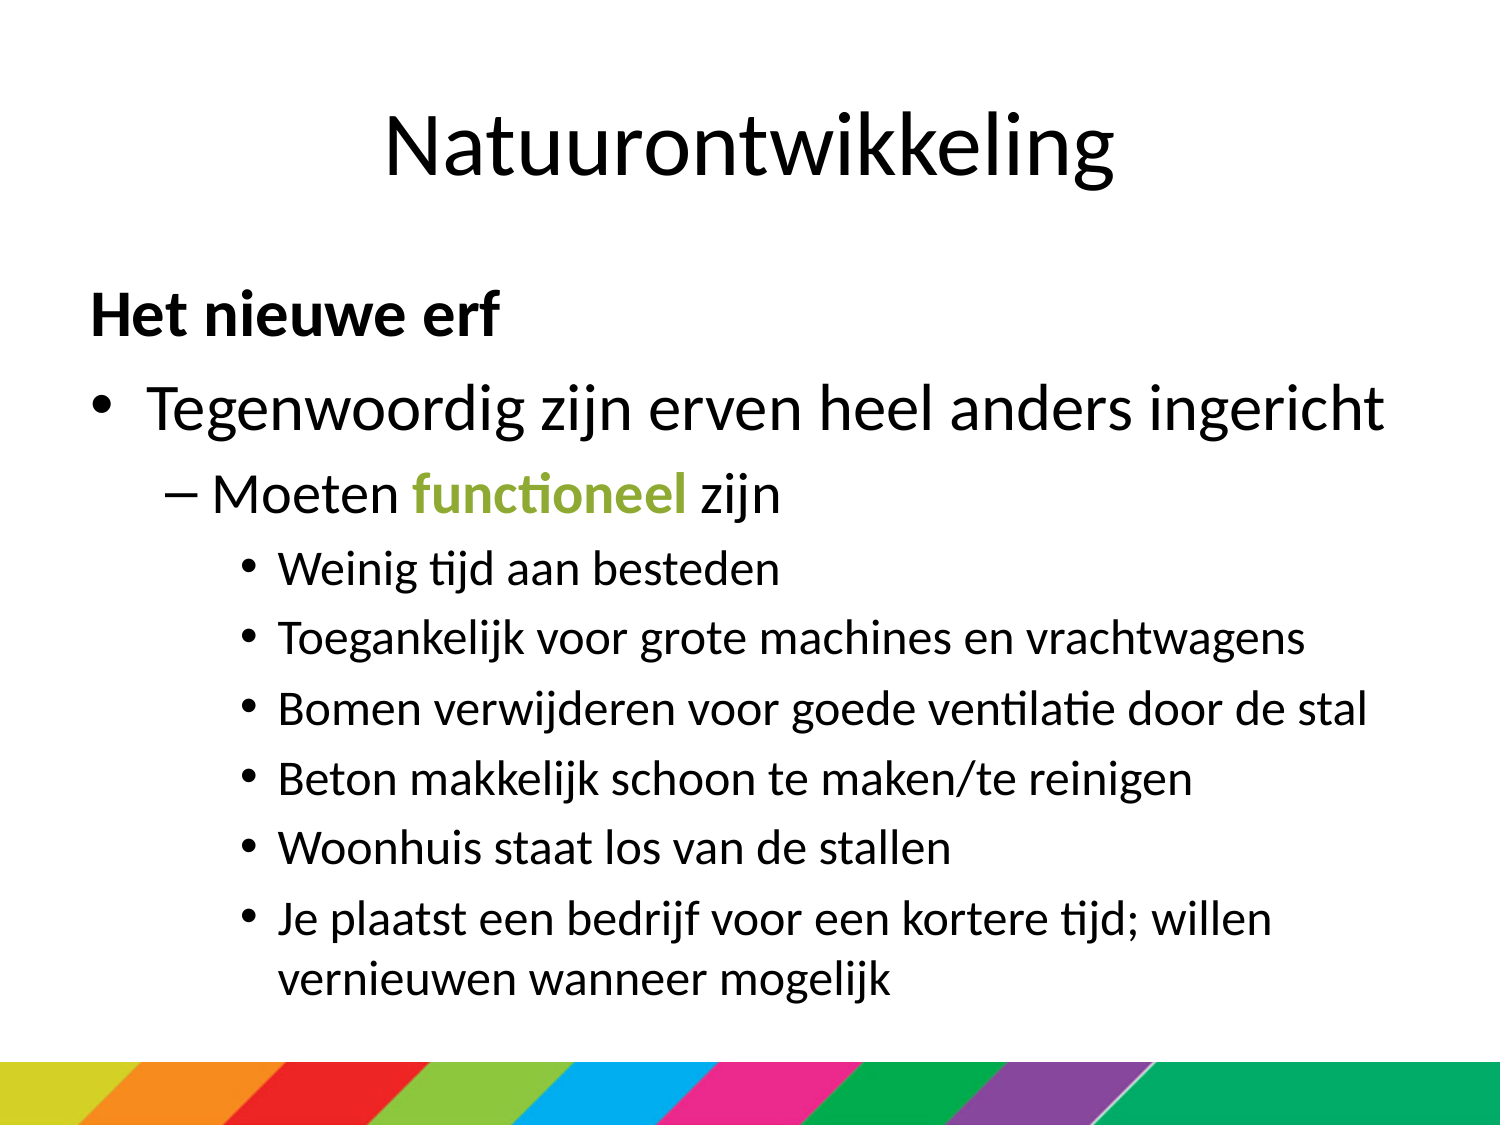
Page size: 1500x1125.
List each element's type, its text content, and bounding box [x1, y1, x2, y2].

picture [0, 1062, 574, 1125]
list Het nieuwe erf Tegenwoordig zijn erven heel anders ingericht Moeten functioneel zijn Weinig tijd aan besteden Toegankelijk voor grote machines en vrachtwagens Bomen verwijderen voor goede ventilatie door de stal Beton makkelijk schoon te maken/te reinigen Woonhuis staat los van de stallen Je plaatst een bedrijf voor een kortere tijd; willen vernieuwen wanneer mogelijk [75, 262, 1425, 1047]
title Natuurontwikkeling [75, 45, 1425, 233]
picture [656, 1062, 1500, 1125]
